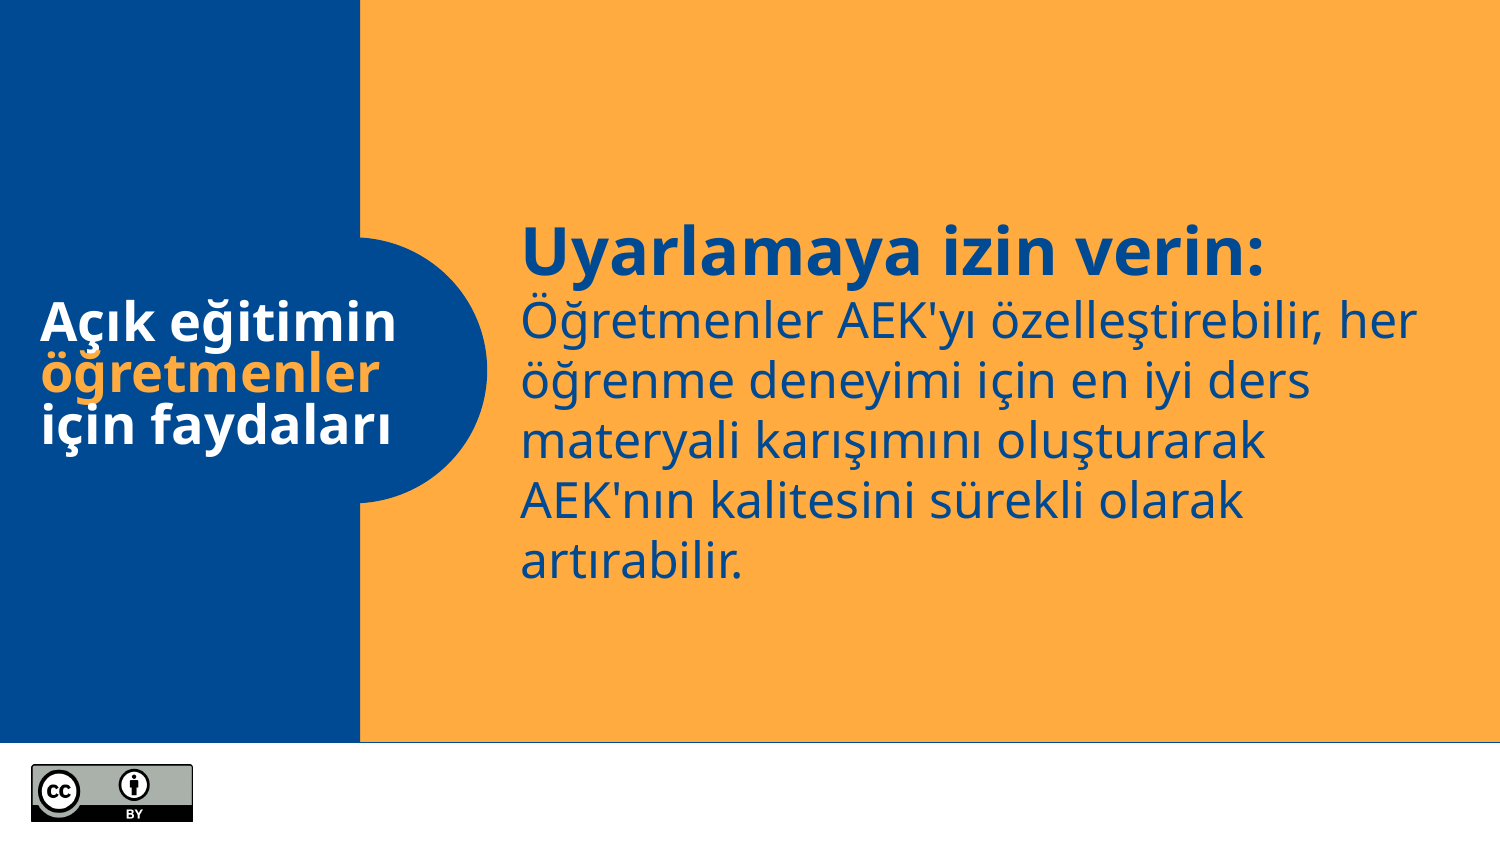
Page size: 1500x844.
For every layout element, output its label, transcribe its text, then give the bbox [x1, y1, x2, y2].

text_box [250, 237, 488, 504]
text_box [0, 750, 1500, 844]
picture [31, 764, 193, 822]
text_box Uyarlamaya izin verin: Öğretmenler AEK'yı özelleştirebilir, her öğrenme deneyimi için en iyi ders materyali karışımını oluşturarak AEK'nın kalitesini sürekli olarak artırabilir. [505, 193, 1456, 604]
text_box [0, 0, 361, 742]
text_box Açık eğitimin öğretmenler için faydaları [25, 284, 440, 471]
